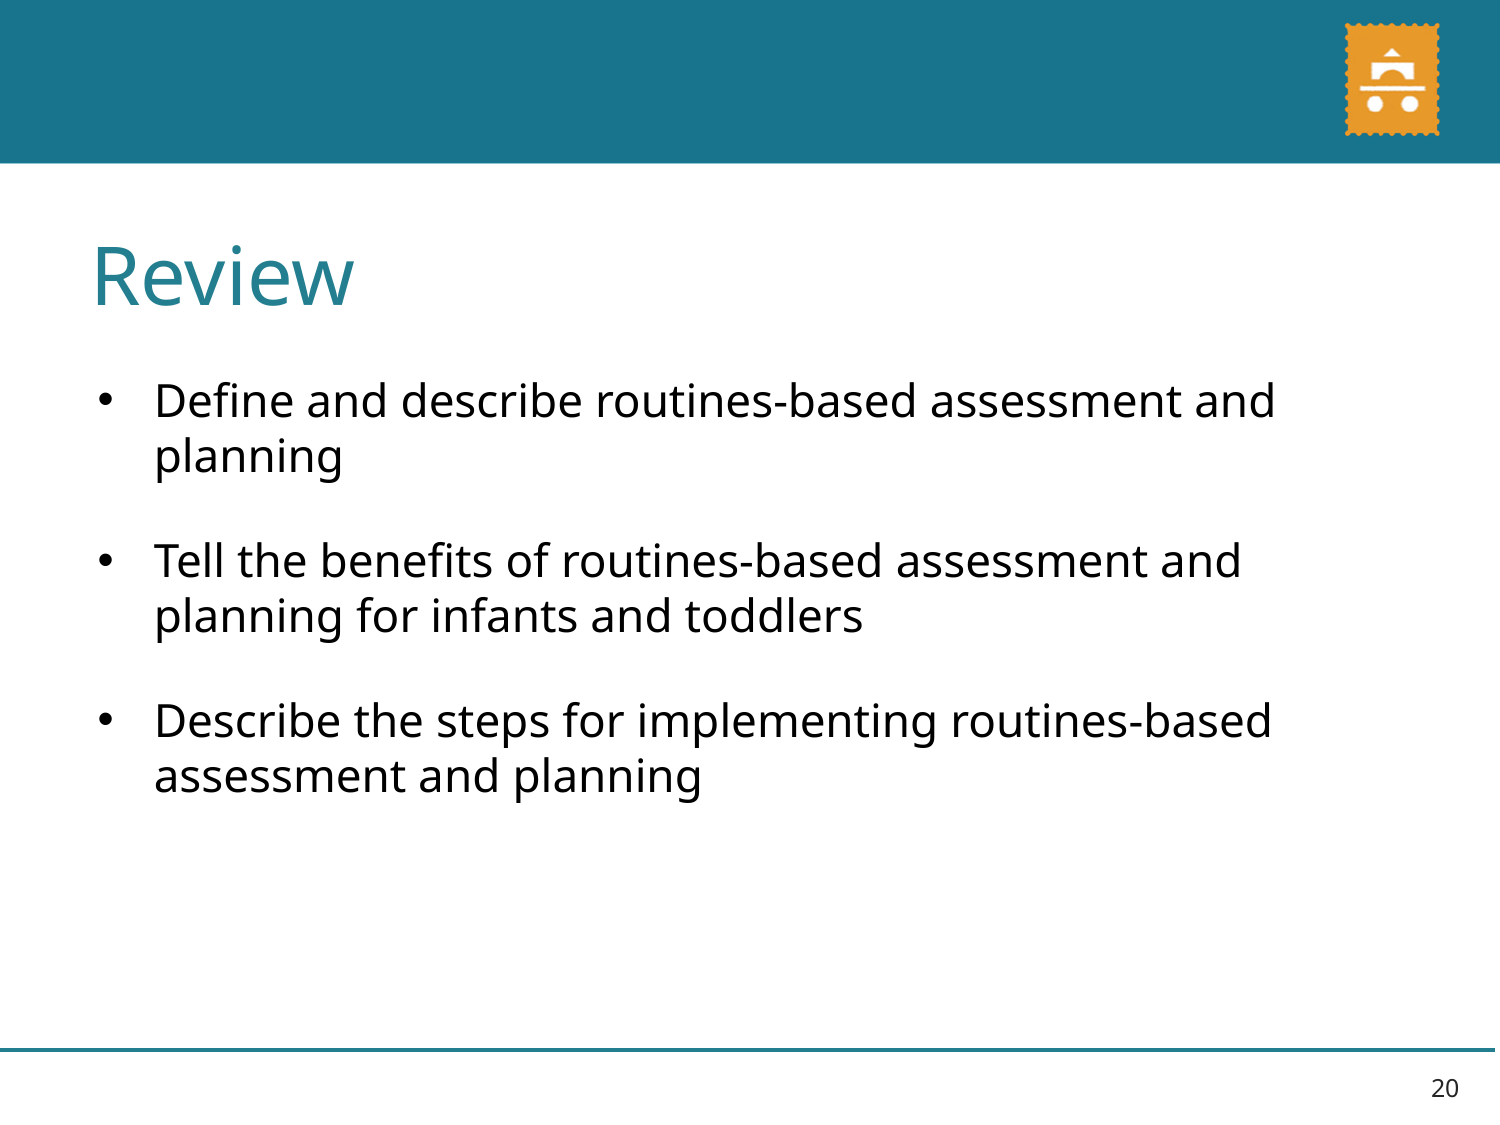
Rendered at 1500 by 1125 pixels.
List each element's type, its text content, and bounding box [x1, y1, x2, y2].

text_box 20 [1416, 1065, 1500, 1125]
text_box Define and describe routines-based assessment and planning Tell the benefits of routines-based assessment and planning for infants and toddlers Describe the steps for implementing routines-based assessment and planning [82, 364, 1433, 923]
picture [0, 0, 1500, 1125]
text_box Review [74, 216, 1500, 330]
